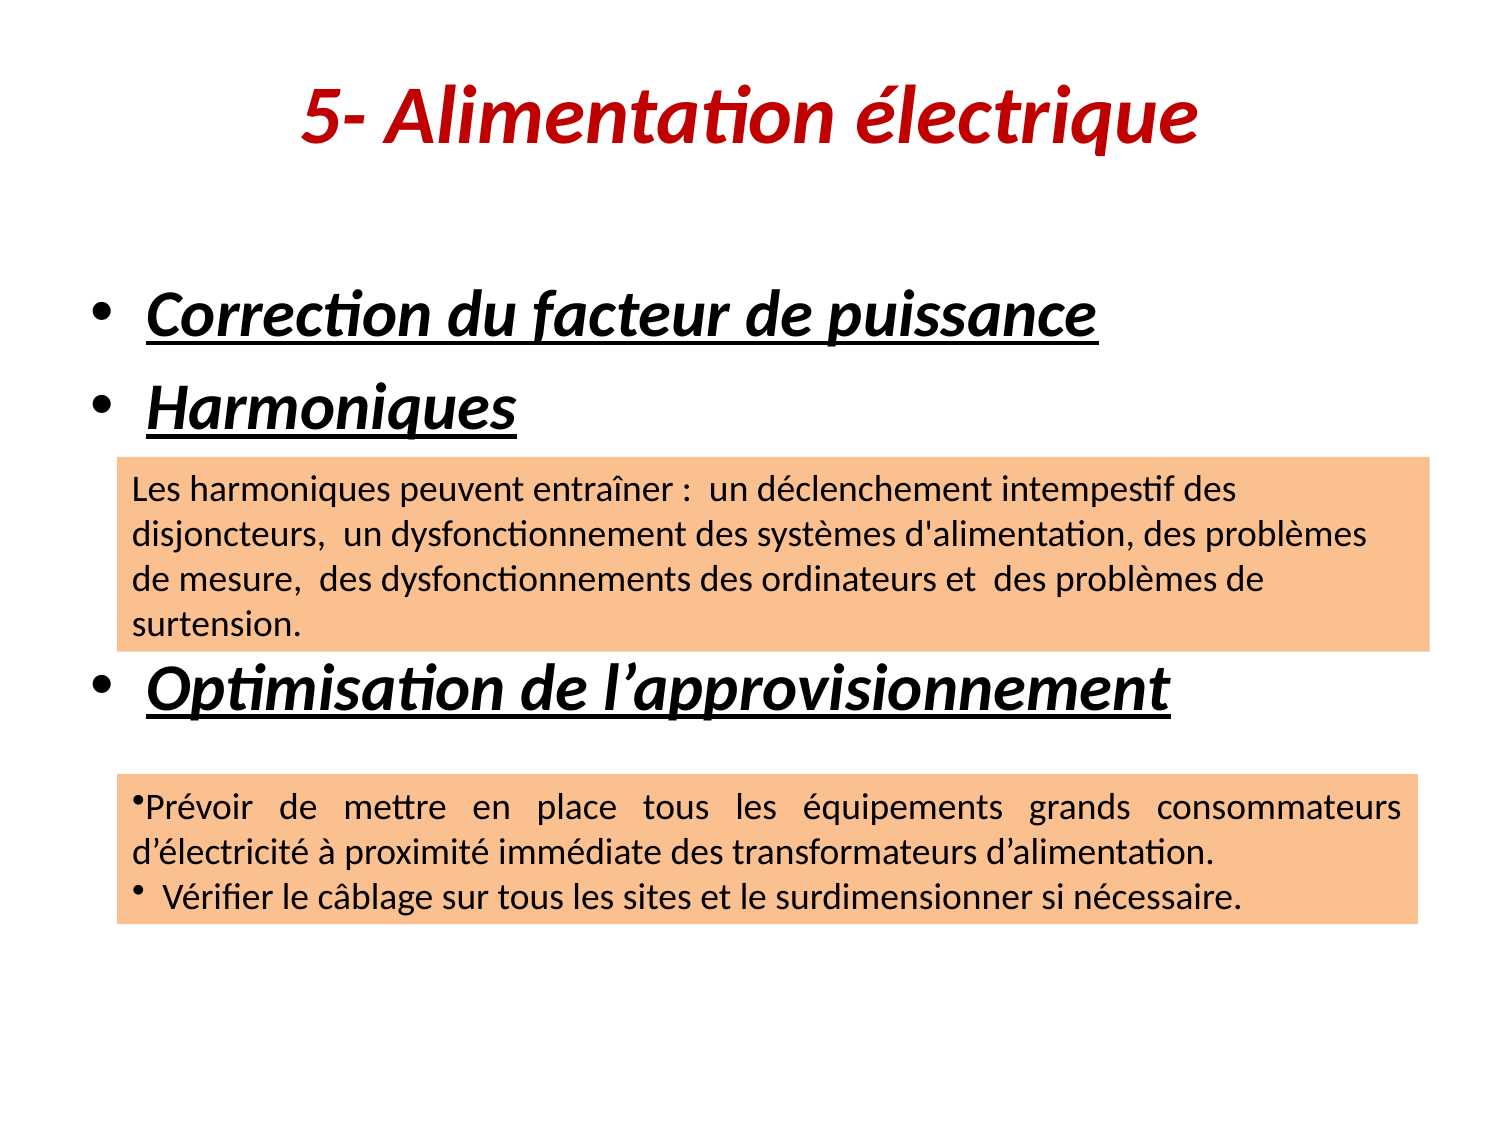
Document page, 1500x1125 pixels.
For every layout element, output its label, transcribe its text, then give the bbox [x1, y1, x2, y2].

text_box Les harmoniques peuvent entraîner : un déclenchement intempestif des disjoncteurs, un dysfonctionnement des systèmes d'alimentation, des problèmes de mesure, des dysfonctionnements des ordinateurs et des problèmes de surtension. [117, 456, 1430, 652]
title 5- Alimentation électrique [75, 45, 1425, 176]
list Correction du facteur de puissance Harmoniques Optimisation de l’approvisionnement [75, 262, 1425, 1005]
text_box Prévoir de mettre en place tous les équipements grands consommateurs d’électricité à proximité immédiate des transformateurs d’alimentation. Vérifier le câblage sur tous les sites et le surdimensionner si nécessaire. [117, 774, 1418, 925]
